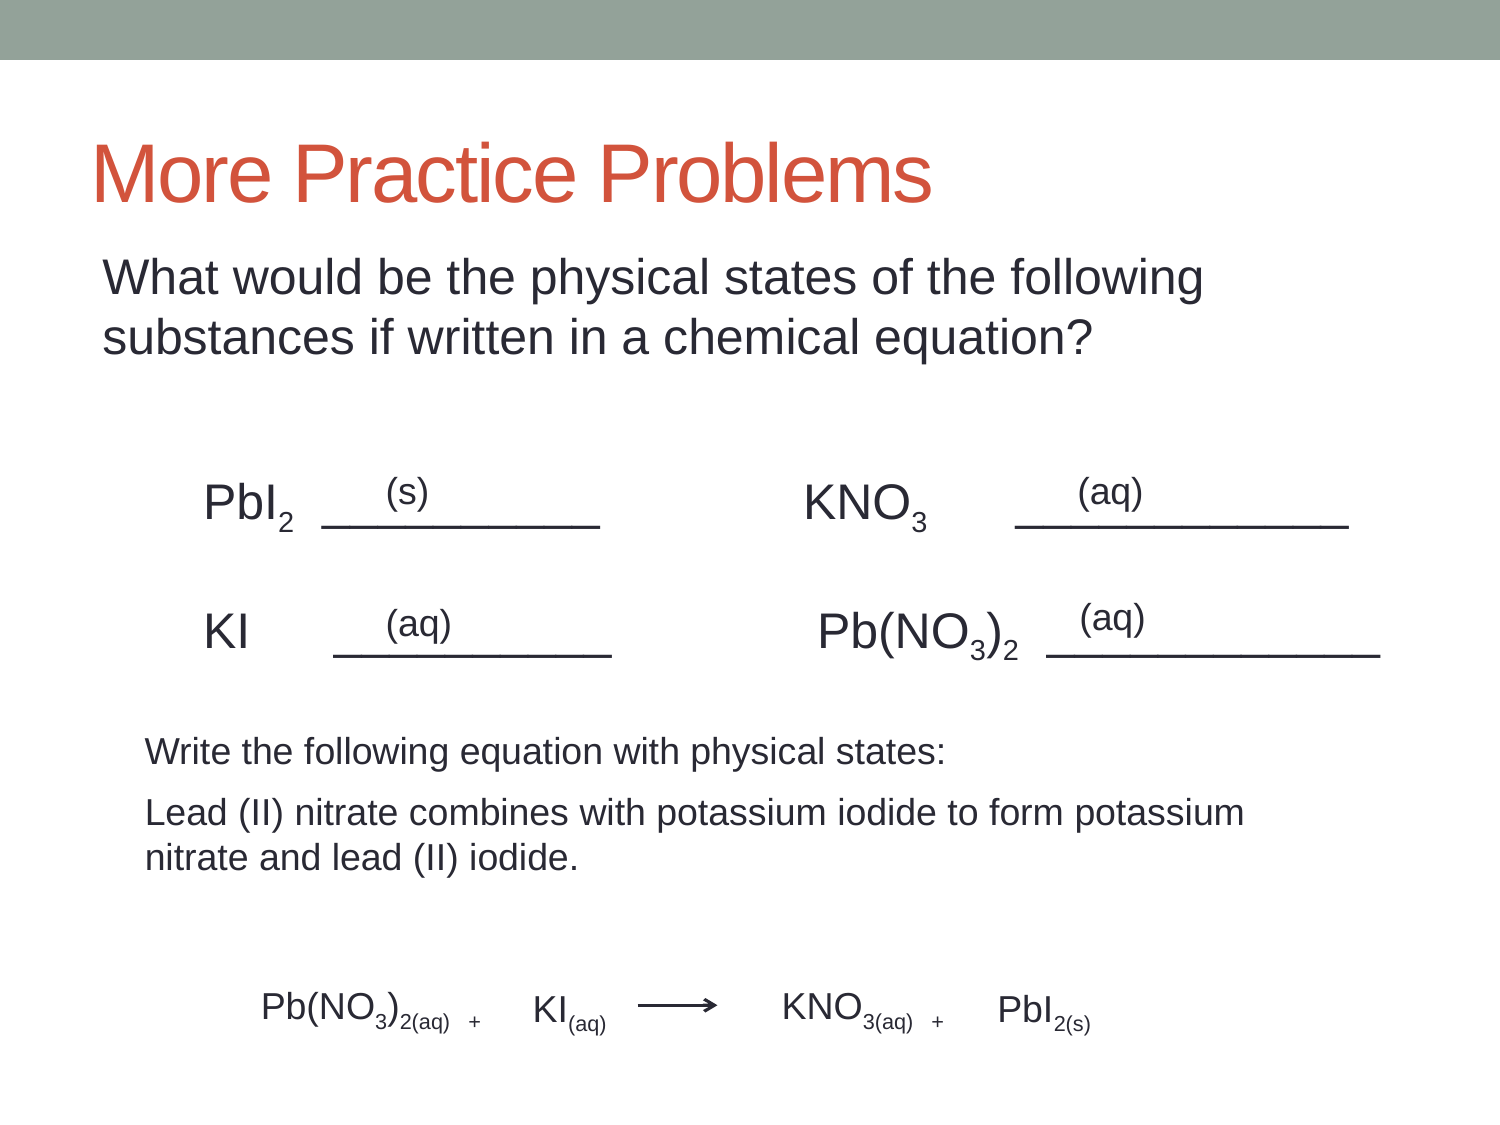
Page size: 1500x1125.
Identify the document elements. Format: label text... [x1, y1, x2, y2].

text_box PbI2(s) [982, 977, 1107, 1044]
text_box (aq) [370, 591, 546, 651]
text_box PbI2 __________ KNO3 ____________ KI __________ Pb(NO3)2 ____________ [188, 462, 1396, 794]
title More Practice Problems [75, 87, 1425, 250]
text_box Lead (II) nitrate combines with potassium iodide to form potassium nitrate and lead (II) iodide. [129, 780, 1305, 886]
text_box KNO3(aq) + [766, 974, 960, 1041]
text_box (aq) [1064, 585, 1240, 646]
text_box What would be the physical states of the following substances if written in a chemical equation? [87, 237, 1325, 373]
text_box (aq) [1062, 459, 1238, 520]
text_box Pb(NO3)2(aq) + [246, 974, 497, 1041]
text_box Write the following equation with physical states: [129, 719, 962, 780]
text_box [514, 977, 718, 1039]
text_box (s) [370, 459, 546, 520]
